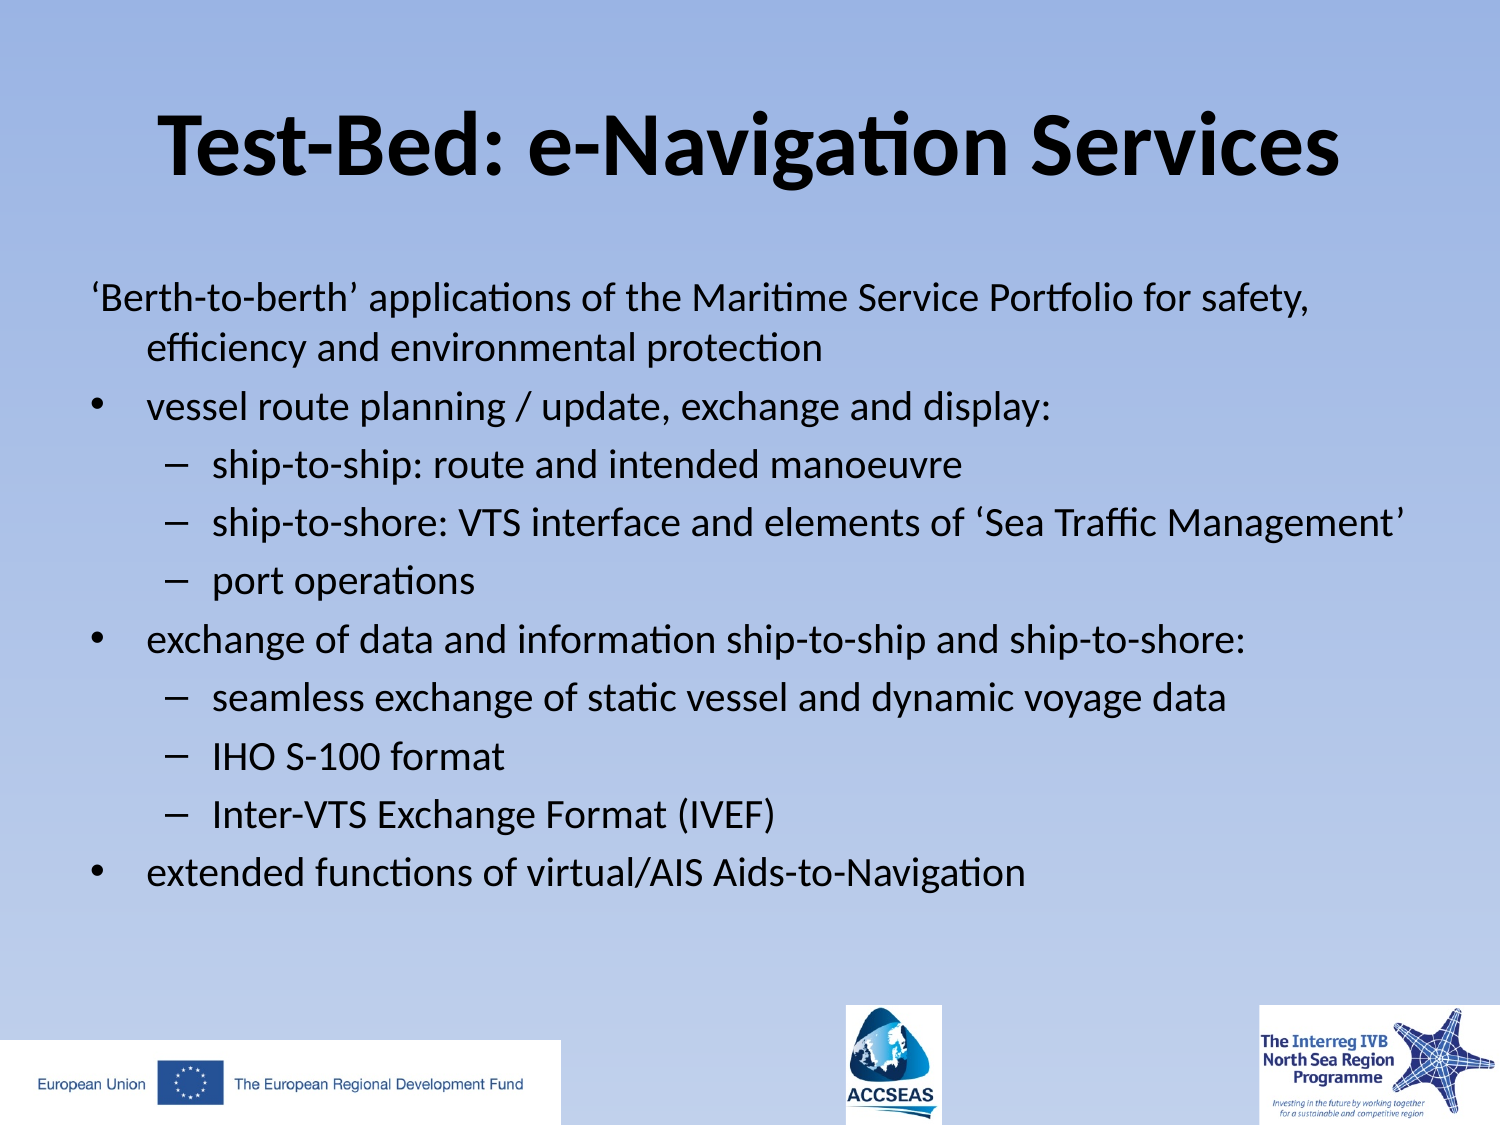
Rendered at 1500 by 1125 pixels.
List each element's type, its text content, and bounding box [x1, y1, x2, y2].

picture [845, 1005, 942, 1125]
picture [0, 1040, 561, 1125]
title Test-Bed: e-Navigation Services [75, 45, 1425, 233]
list ‘Berth-to-berth’ applications of the Maritime Service Portfolio for safety, efficiency and environmental protection vessel route planning / update, exchange and display: ship-to-ship: route and intended manoeuvre ship-to-shore: VTS interface and elements of ‘Sea Traffic Management’ port operations exchange of data and information ship-to-ship and ship-to-shore: seamless exchange of static vessel and dynamic voyage data IHO S-100 format Inter-VTS Exchange Format (IVEF) extended functions of virtual/AIS Aids-to-Navigation [75, 262, 1425, 1005]
picture [1259, 1005, 1500, 1125]
